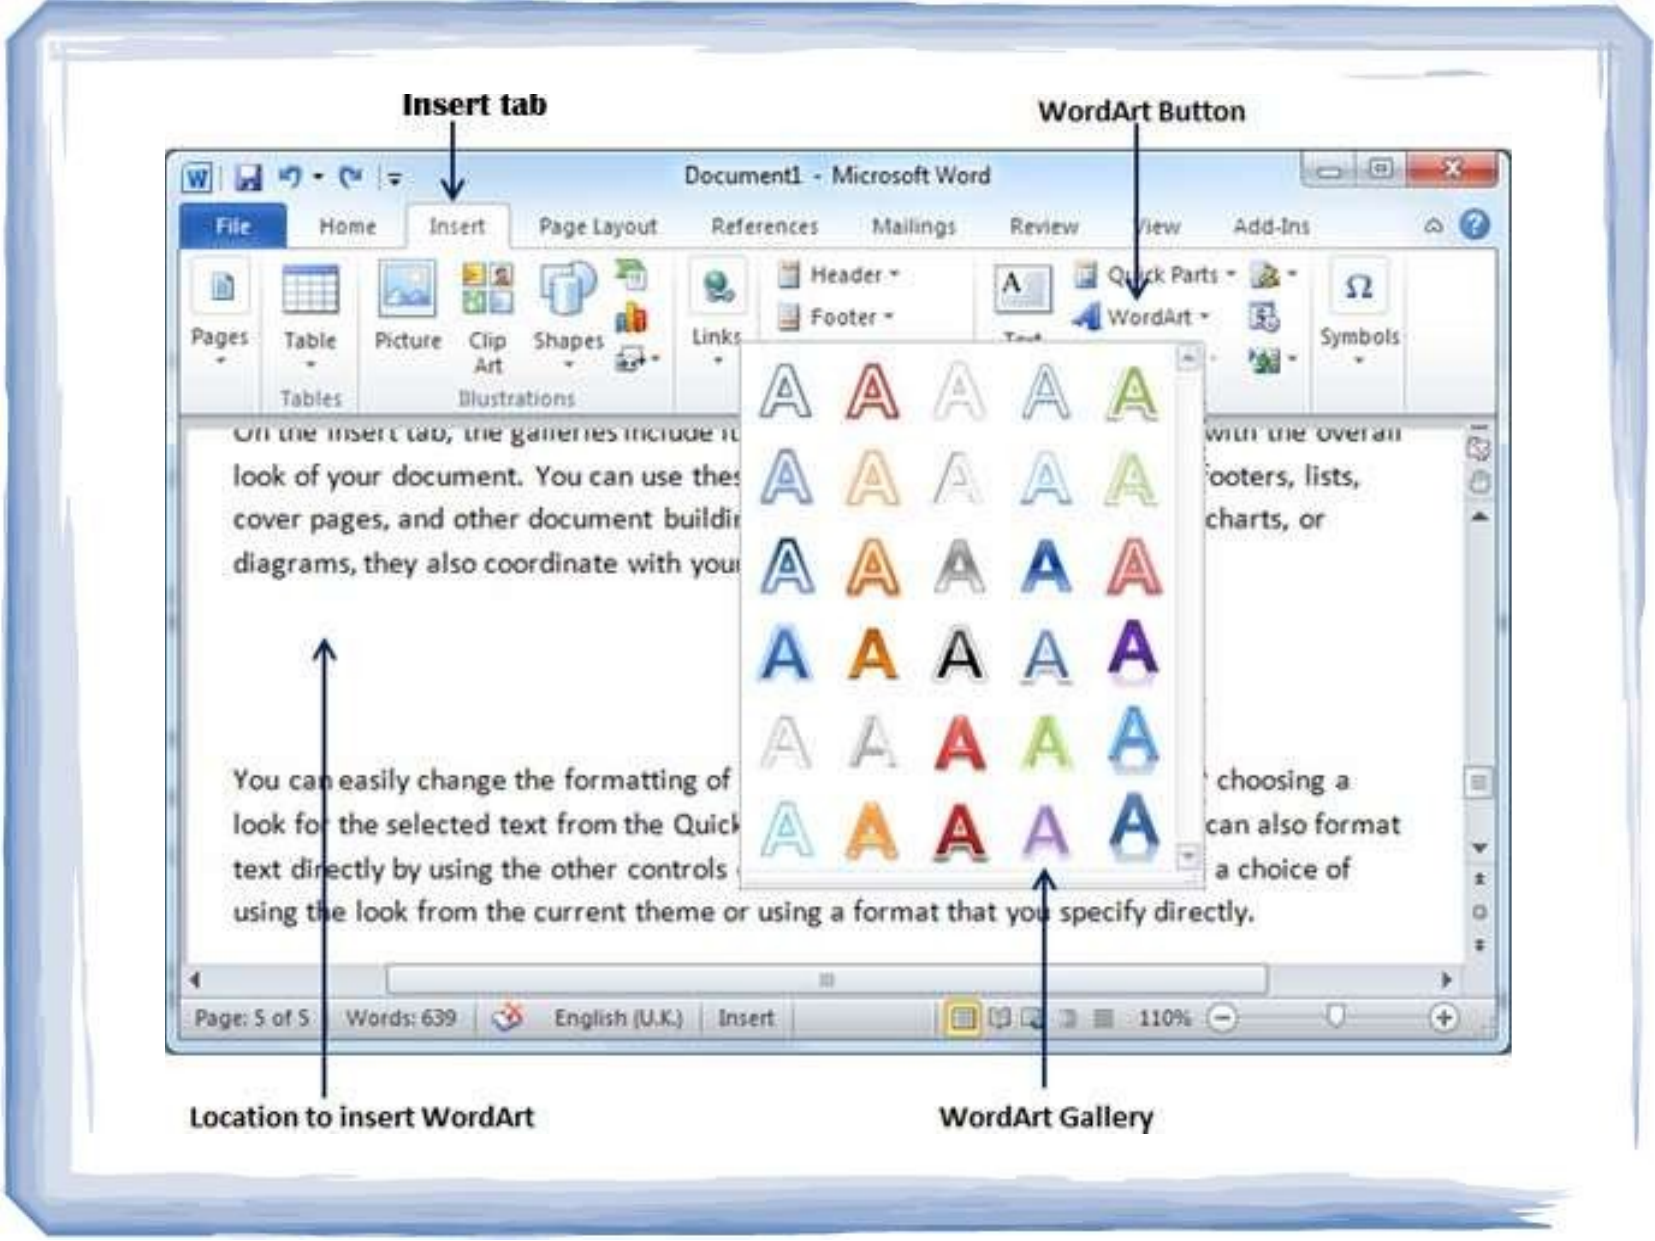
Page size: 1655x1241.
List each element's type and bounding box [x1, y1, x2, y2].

picture [0, 0, 1654, 1240]
text_box [165, 94, 1512, 1134]
